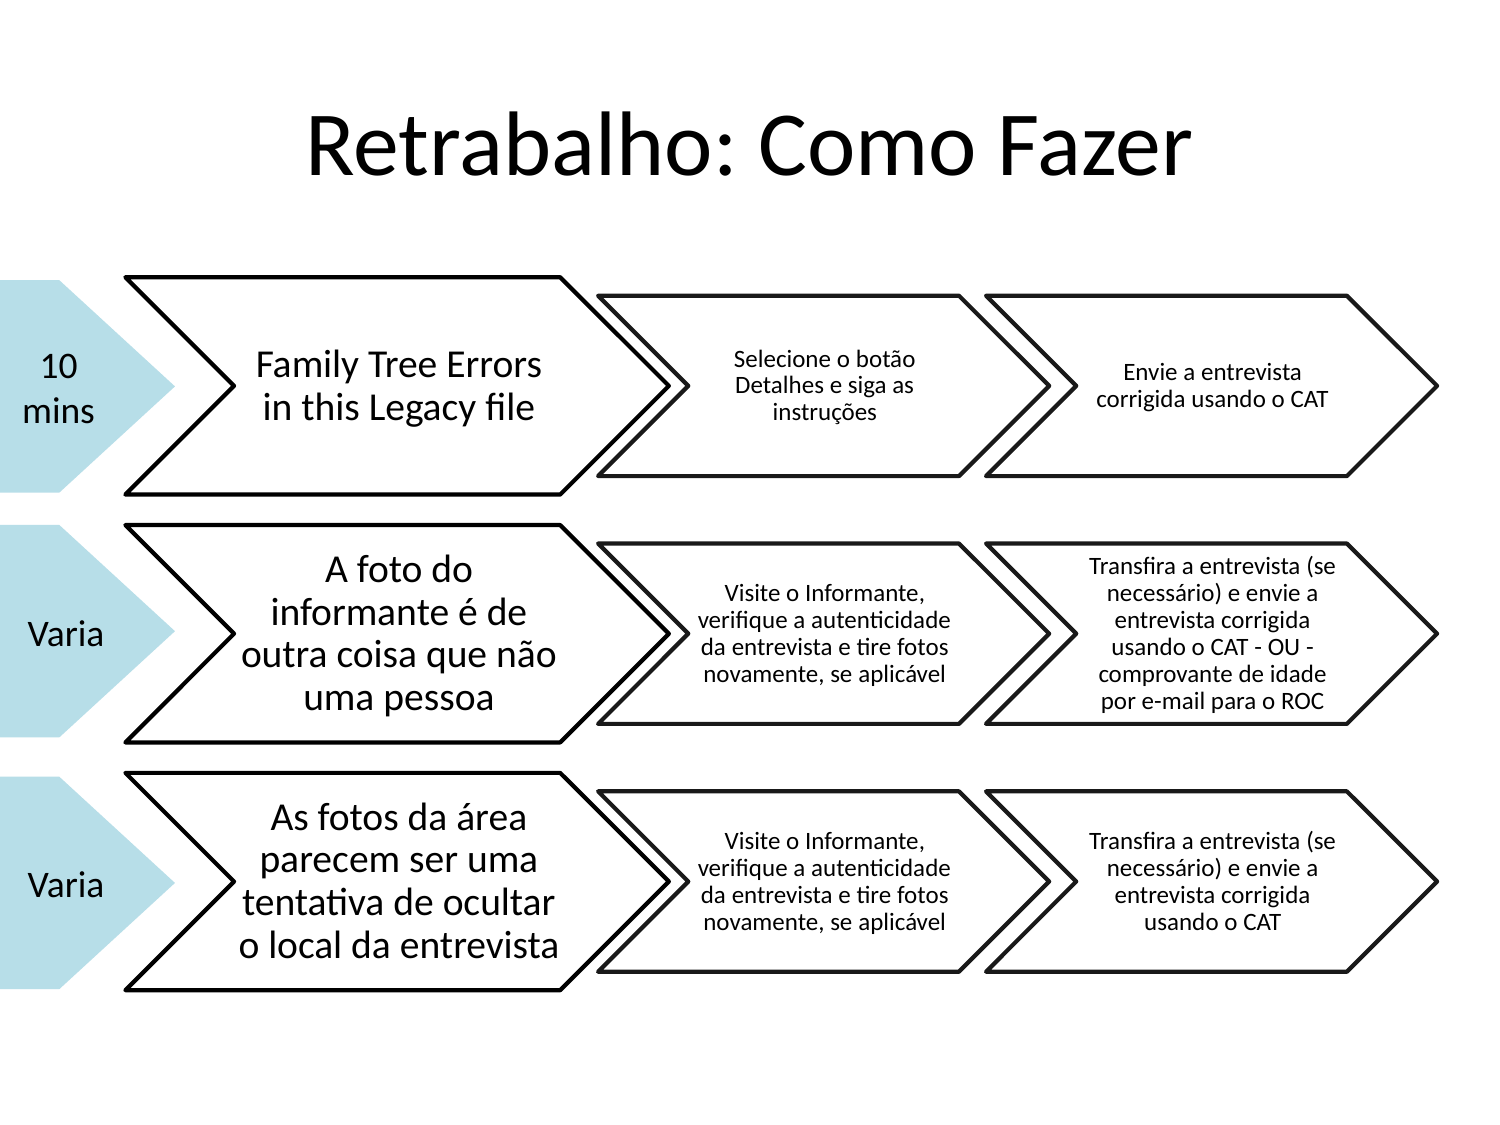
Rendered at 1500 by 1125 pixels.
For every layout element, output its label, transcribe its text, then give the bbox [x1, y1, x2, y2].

text_box Varia [0, 522, 119, 740]
text_box 10 mins [0, 278, 119, 495]
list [124, 262, 1438, 1006]
title Retrabalho: Como Fazer [75, 45, 1425, 233]
text_box Varia [0, 774, 119, 992]
